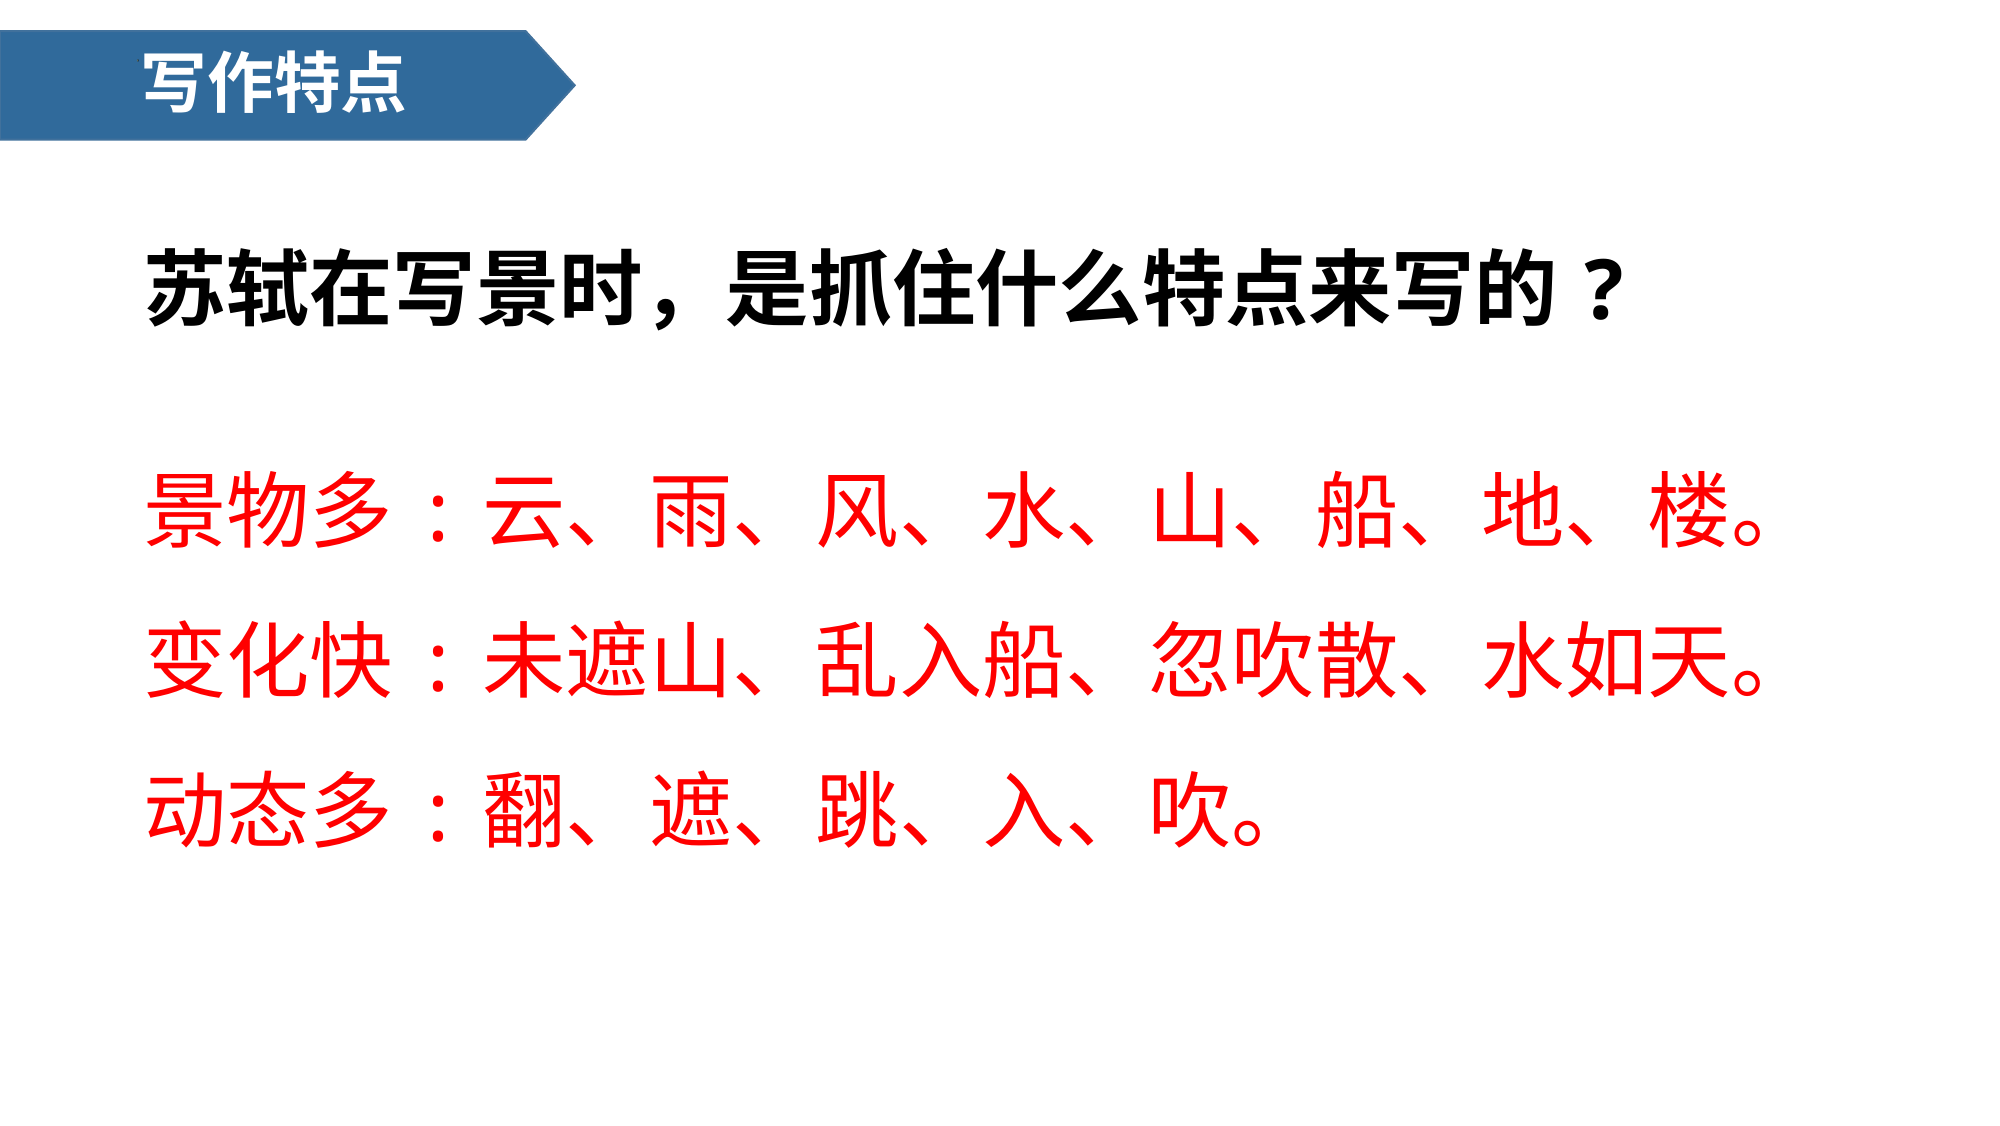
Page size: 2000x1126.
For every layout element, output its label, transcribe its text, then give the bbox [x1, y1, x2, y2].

text_box 苏轼在写景时，是抓住什么特点来写的? [125, 177, 1847, 345]
text_box 景物多:云、雨、风、水、山、船、地、楼。 变化快:未遮山、乱入船、忽吹散、水如天。 动态多:翻、遮、跳、入、吹。 [125, 398, 1847, 867]
text_box 写作特点 [125, 42, 459, 125]
